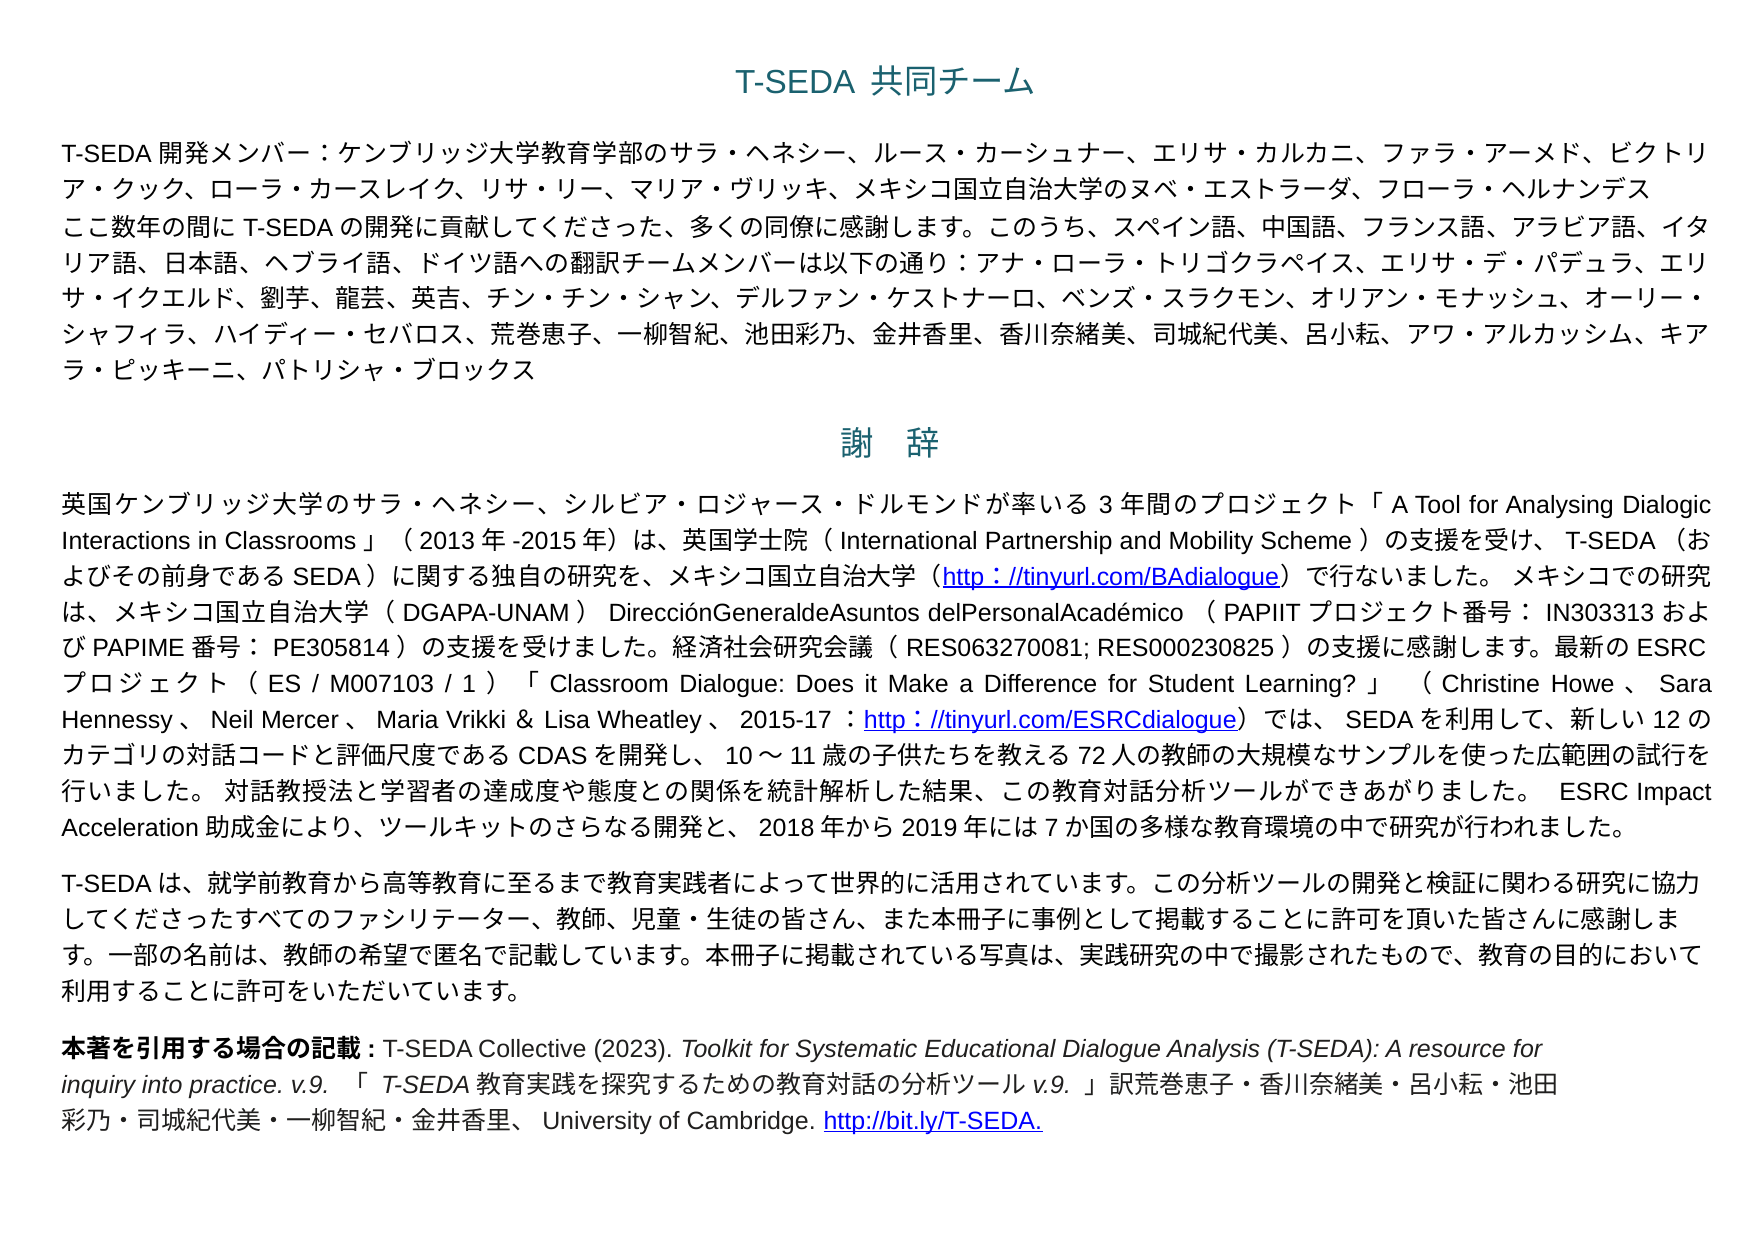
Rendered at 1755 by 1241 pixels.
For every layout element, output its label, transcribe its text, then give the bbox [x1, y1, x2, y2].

text_box T-SEDA 共同チーム T-SEDA開発メンバー：ケンブリッジ大学教育学部のサラ・ヘネシー、ルース・カーシュナー、エリサ・カルカニ、ファラ・アーメド、ビクトリア・クック、ローラ・カースレイク、リサ・リー、マリア・ヴリッキ、メキシコ国立自治大学のヌベ・エストラーダ、フローラ・ヘルナンデス ここ数年の間にT-SEDAの開発に貢献してくださった、多くの同僚に感謝します。このうち、スペイン語、中国語、フランス語、アラビア語、イタリア語、日本語、ヘブライ語、ドイツ語への翻訳チームメンバーは以下の通り：アナ・ローラ・トリゴクラペイス、エリサ・デ・パデュラ、エリサ・イクエルド、劉芋、龍芸、英吉、チン・チン・シャン、デルファン・ケストナーロ、ベンズ・スラクモン、オリアン・モナッシュ、オーリー・シャフィラ、ハイディー・セバロス、荒巻恵子、一柳智紀、池田彩乃、金井香里、香川奈緒美、司城紀代美、呂小耘、アワ・アルカッシム、キアラ・ピッキーニ、パトリシャ・ブロックス 謝 辞 英国ケンブリッジ大学のサラ・ヘネシー、シルビア・ロジャース・ドルモンドが率いる3年間のプロジェクト「A Tool for Analysing Dialogic Interactions in Classrooms」（2013年-2015年）は、英国学士院（International Partnership and Mobility Scheme）の支援を受け、T-SEDA（およびその前身であるSEDA）に関する独自の研究を、メキシコ国立自治大学（http：//tinyurl.com/BAdialogue）で行ないました。 メキシコでの研究は、メキシコ国立自治大学（DGAPA-UNAM）DirecciónGeneraldeAsuntos delPersonalAcadémico（PAPIITプロジェクト番号：IN303313およびPAPIME番号：PE305814）の支援を受けました。経済社会研究会議（RES063270081; RES000230825）の支援に感謝します。最新のESRCプロジェクト（ES / M007103 / 1）「Classroom Dialogue: Does it Make a Difference for Student Learning?」 （Christine Howe、Sara Hennessy、Neil Mercer、Maria Vrikki＆Lisa Wheatley、2015-17：http：//tinyurl.com/ESRCdialogue）では、SEDAを利用して、新しい12のカテゴリの対話コードと評価尺度であるCDASを開発し、10〜11歳の子供たちを教える72人の教師の大規模なサンプルを使った広範囲の試行を行いました。 対話教授法と学習者の達成度や態度との関係を統計解析した結果、この教育対話分析ツールができあがりました。 ESRC Impact Acceleration助成金により、ツールキットのさらなる開発と、2018年から2019年には7か国の多様な教育環境の中で研究が行われました。 T-SEDAは、就学前教育から高等教育に至るまで教育実践者によって世界的に活用されています。この分析ツールの開発と検証に関わる研究に協力してくださったすべてのファシリテーター、教師、児童・生徒の皆さん、また本冊子に事例として掲載することに許可を頂いた皆さんに感謝します。一部の名前は、教師の希望で匿名で記載しています。本冊子に掲載されている写真は、実践研究の中で撮影されたもので、教育の目的において利用することに許可をいただいています。 本著を引用する場合の記載: T-SEDA Collective (2023). Toolkit for Systematic Educational Dialogue Analysis (T-SEDA): A resource for inquiry into practice. v.9. 「 T-SEDA教育実践を探究するための教育対話の分析ツールv.9. 」訳荒巻恵子・香川奈緒美・呂小耘・池田彩乃・司城紀代美・一柳智紀・金井香里、University of Cambridge. http://bit.ly/T-SEDA. [46, 20, 1713, 1135]
